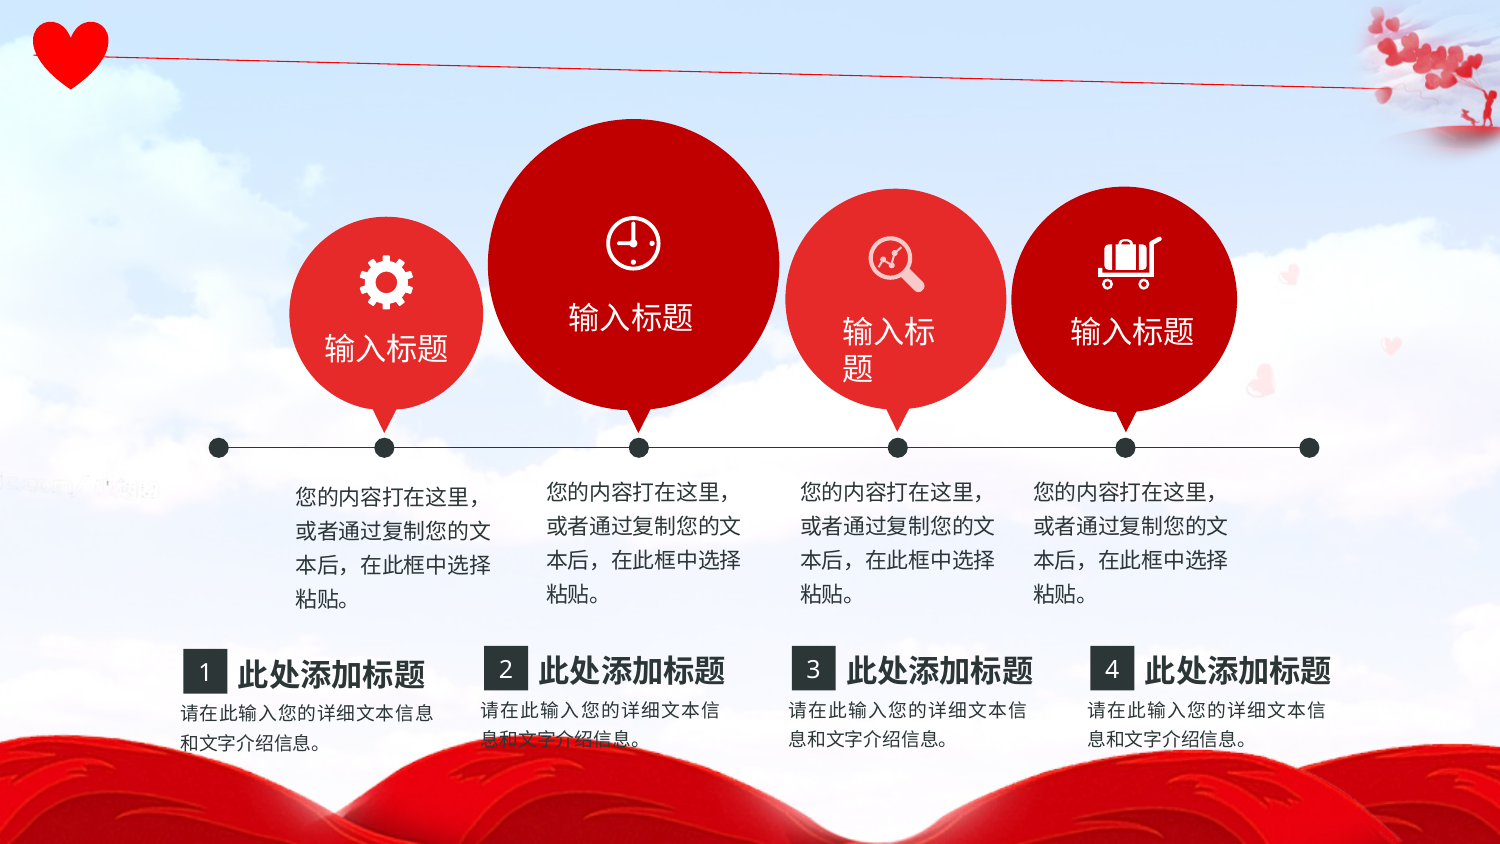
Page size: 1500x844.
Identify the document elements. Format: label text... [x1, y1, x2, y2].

text_box 您的内容打在这里，或者通过复制您的文本后，在此框中选择粘贴。 [280, 468, 509, 620]
text_box 1 [183, 648, 228, 694]
text_box [208, 437, 229, 458]
text_box 您的内容打在这里，或者通过复制您的文本后，在此框中选择粘贴。 [1018, 463, 1246, 615]
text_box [487, 119, 780, 434]
text_box 请在此输入您的详细文本信息和文字介绍信息。 [773, 684, 1043, 758]
text_box 4 [1090, 645, 1135, 691]
text_box 您的内容打在这里，或者通过复制您的文本后，在此框中选择粘贴。 [785, 463, 1013, 615]
text_box 此处添加标题 [1130, 644, 1348, 697]
picture [0, 471, 1500, 844]
text_box [1115, 448, 1136, 458]
text_box [1299, 437, 1320, 458]
text_box 请在此输入您的详细文本信息和文字介绍信息。 [1072, 684, 1341, 758]
text_box 请在此输入您的详细文本信息和文字介绍信息。 [165, 687, 449, 762]
text_box 此处添加标题 [223, 647, 441, 687]
text_box [887, 437, 908, 447]
text_box 此处添加标题 [523, 644, 741, 697]
text_box 此处添加标题 [831, 644, 1049, 697]
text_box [289, 216, 484, 434]
text_box [1115, 437, 1136, 447]
text_box 3 [791, 645, 836, 691]
text_box 您的内容打在这里，或者通过复制您的文本后，在此框中选择粘贴。 [531, 463, 759, 615]
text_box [785, 188, 1007, 432]
text_box [374, 448, 395, 458]
picture [1334, 0, 1500, 171]
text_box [1011, 186, 1238, 433]
text_box [374, 437, 395, 447]
text_box [887, 448, 908, 458]
text_box [628, 448, 649, 458]
text_box 2 [484, 645, 529, 691]
text_box 请在此输入您的详细文本信息和文字介绍信息。 [466, 684, 735, 758]
text_box [629, 437, 649, 447]
